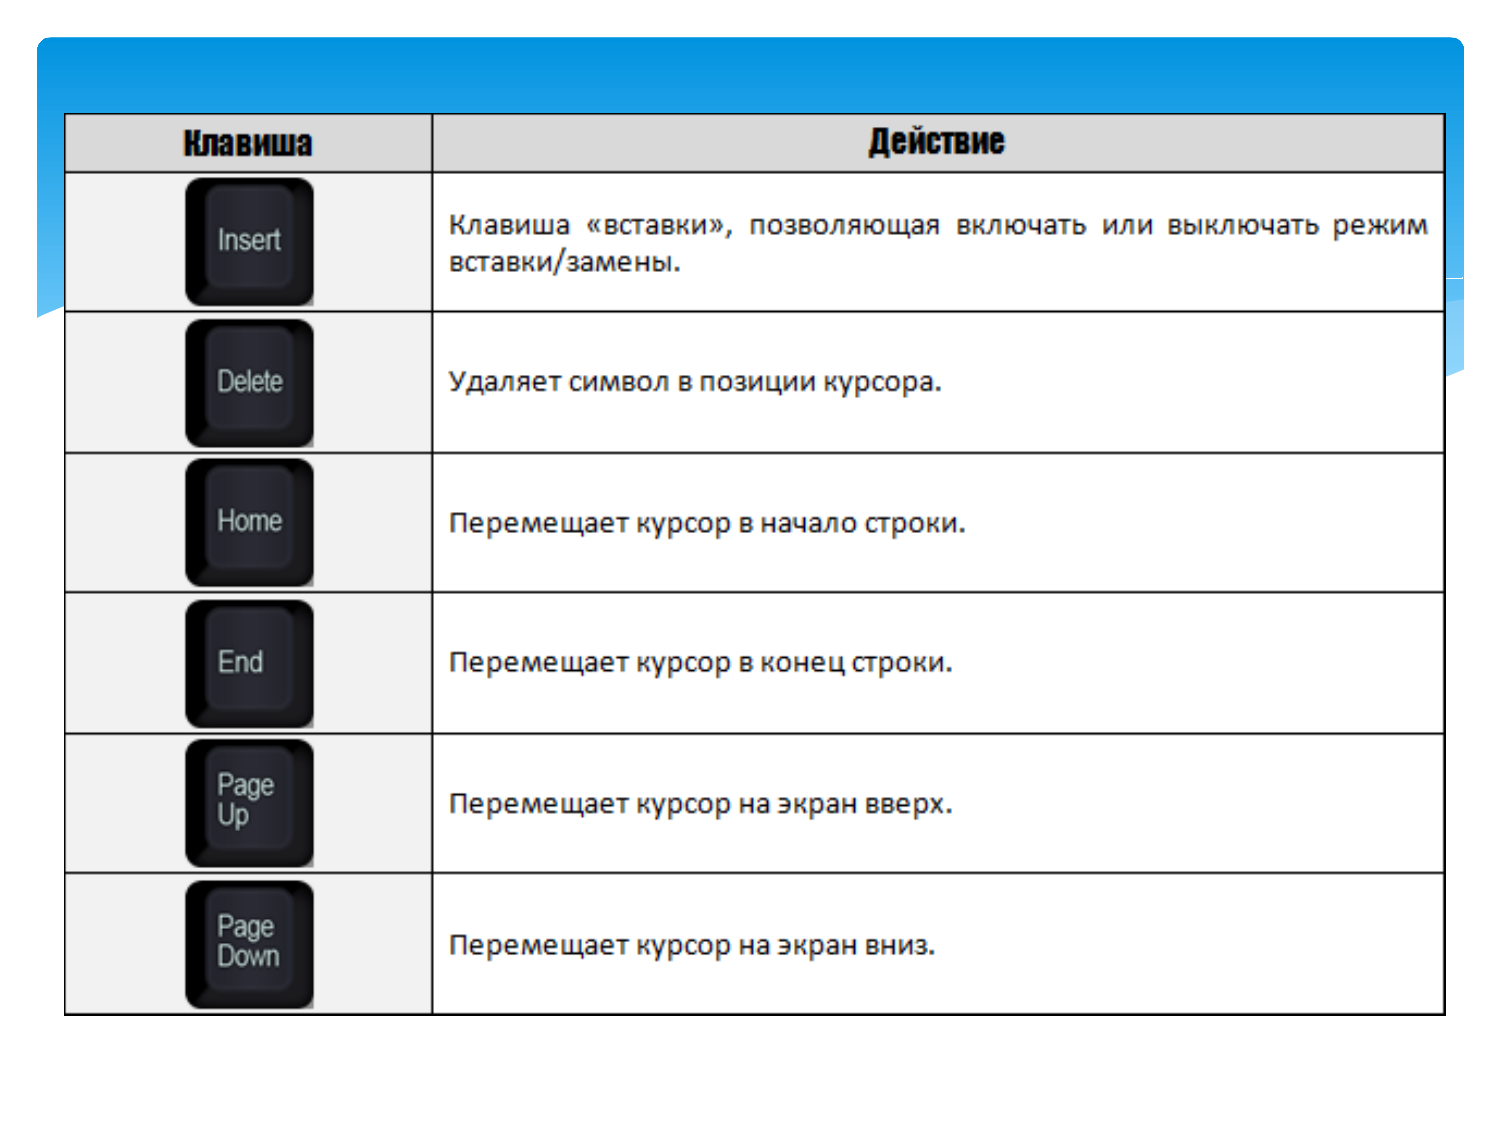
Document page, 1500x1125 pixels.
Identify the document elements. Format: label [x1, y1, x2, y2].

list [64, 113, 1446, 1017]
